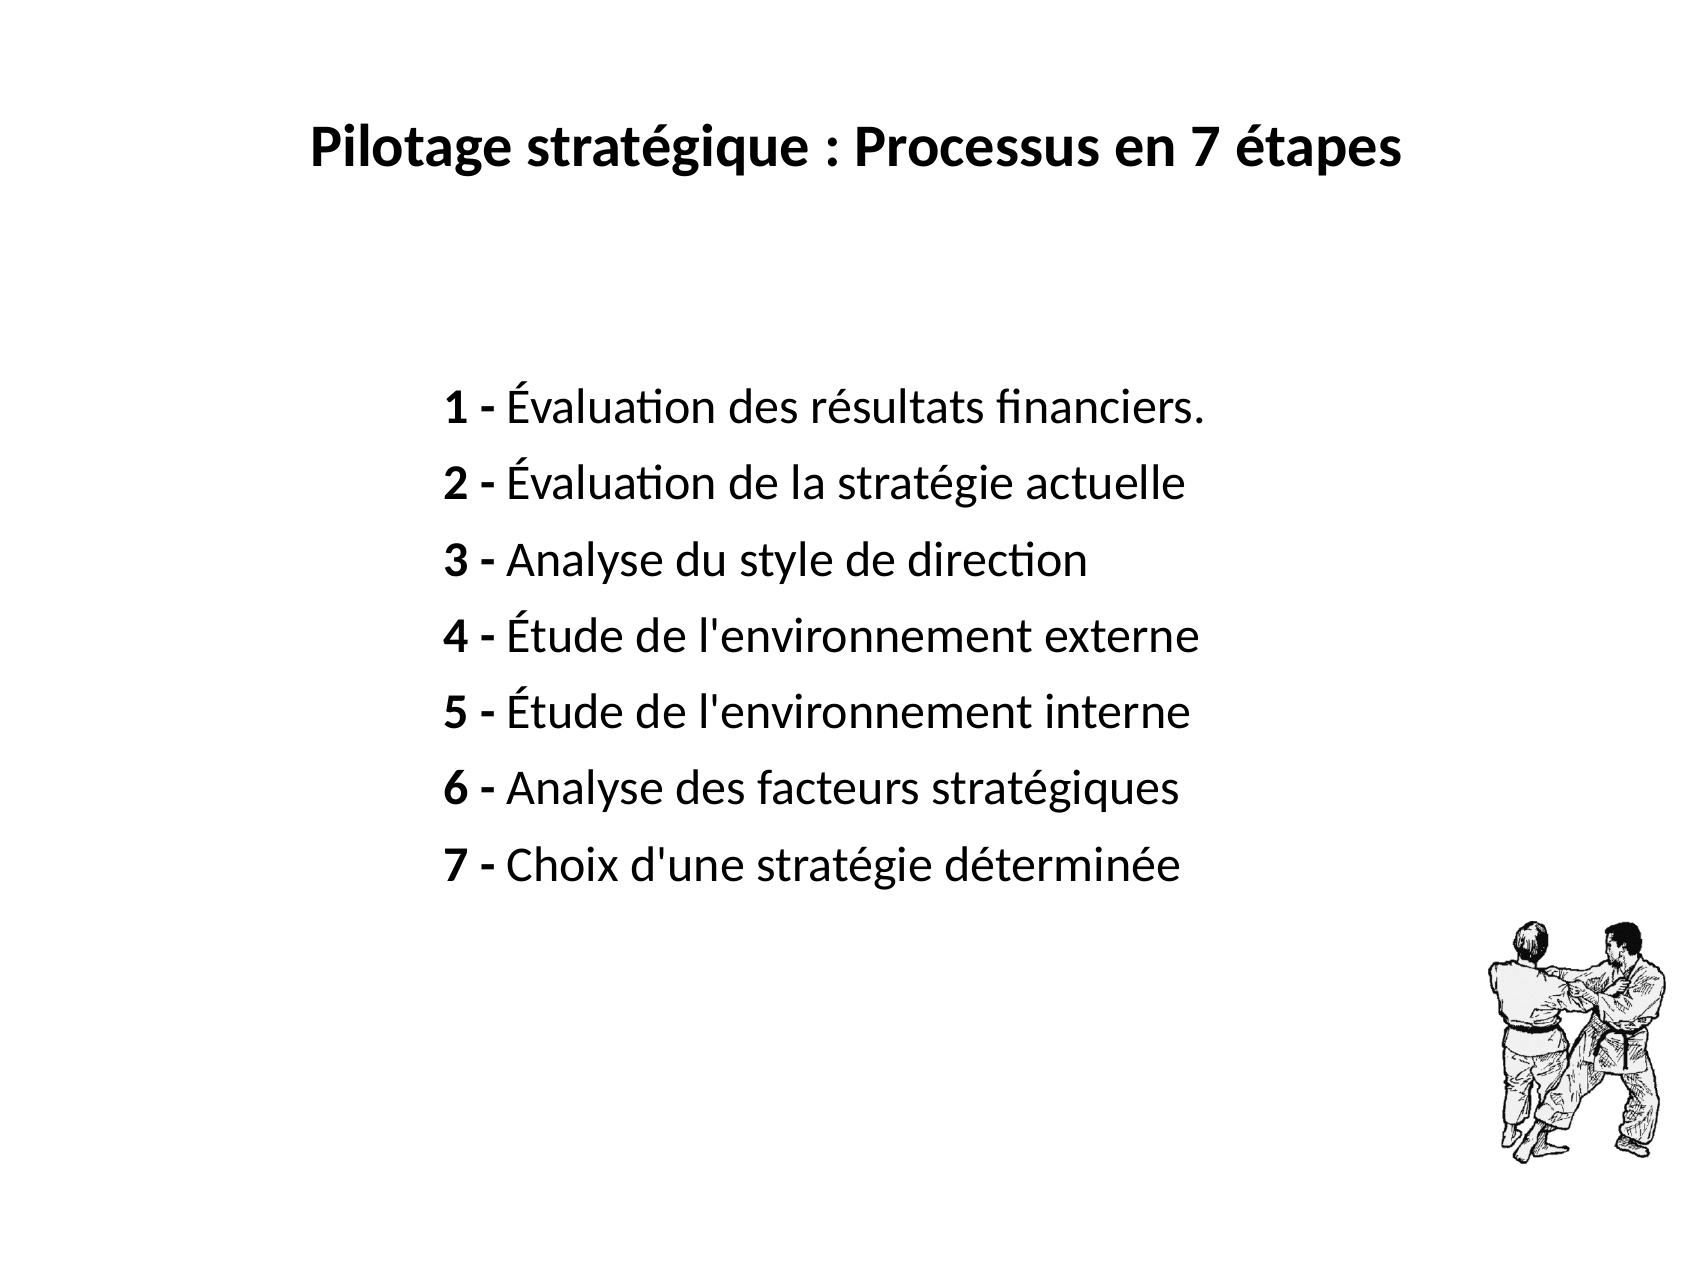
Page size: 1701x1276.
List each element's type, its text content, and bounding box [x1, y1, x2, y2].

text_box 1 - Évaluation des résultats financiers. 2 - Évaluation de la stratégie actuelle 3 - Analyse du style de direction 4 - Étude de l'environnement externe 5 - Étude de l'environnement interne 6 - Analyse des facteurs stratégiques 7 - Choix d'une stratégie déterminée [443, 364, 1349, 881]
picture [1487, 920, 1666, 1165]
text_box Pilotage stratégique : Processus en 7 étapes [0, 106, 1701, 180]
